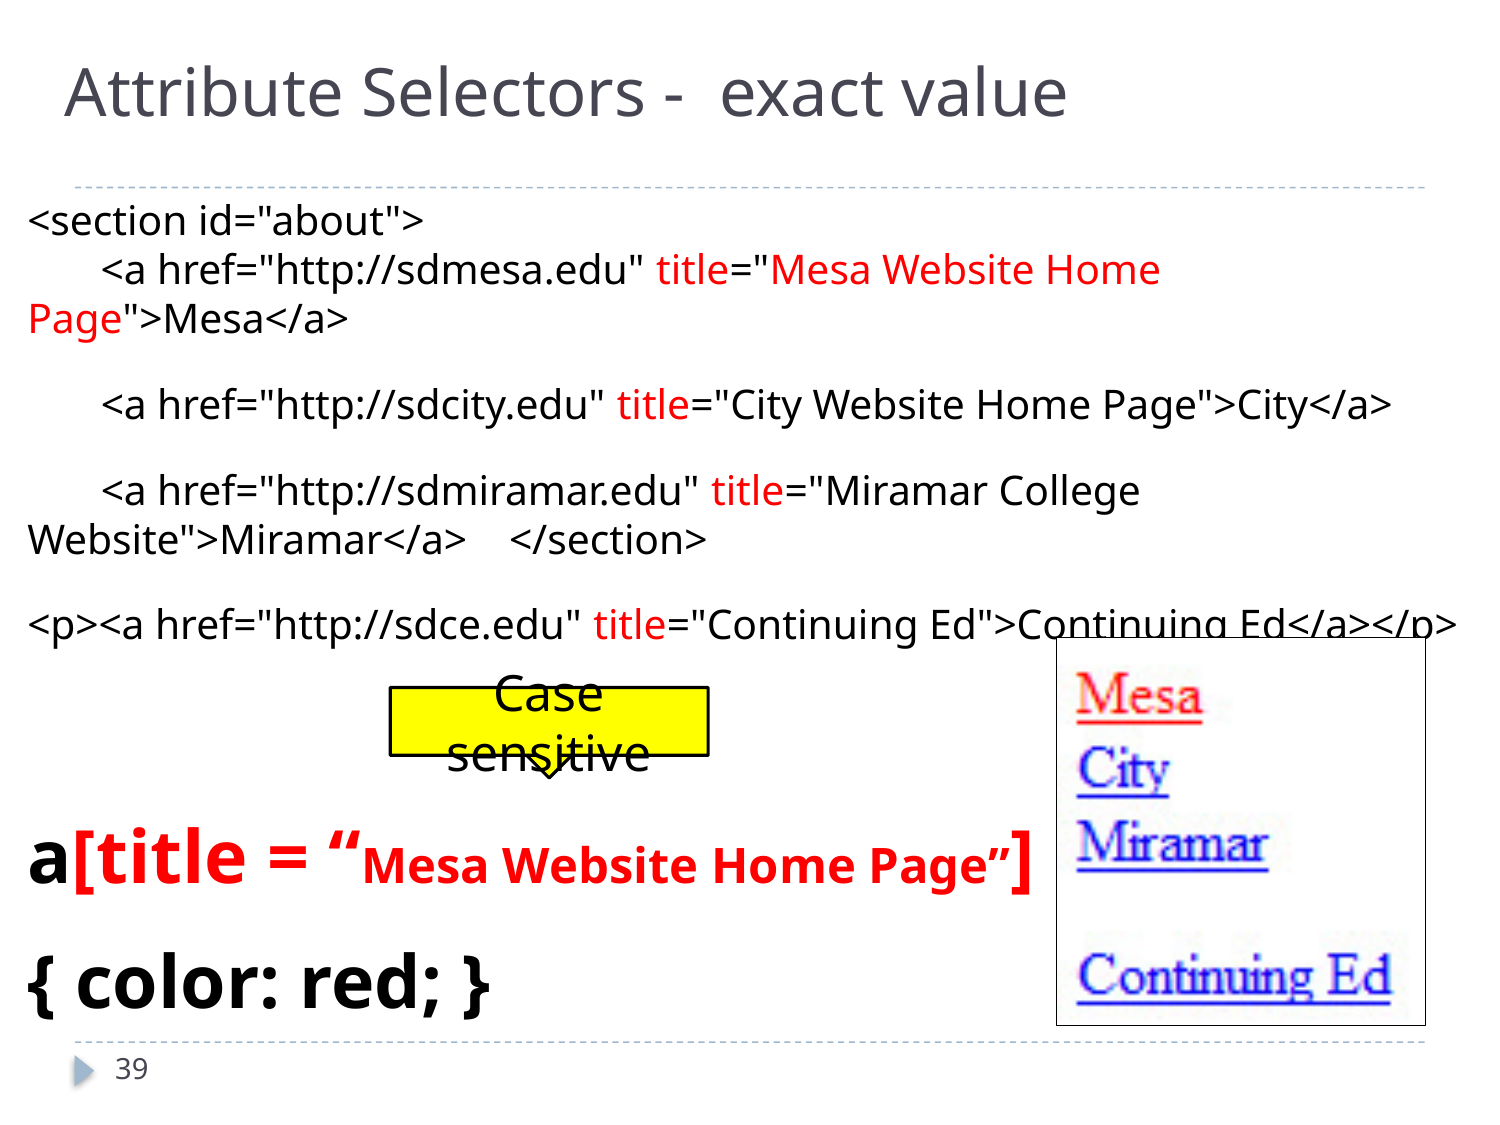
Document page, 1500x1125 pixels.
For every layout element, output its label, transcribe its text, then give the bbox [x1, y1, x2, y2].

slide_number 39 [100, 1050, 426, 1103]
picture [1055, 637, 1426, 1026]
title Attribute Selectors - exact value [50, 37, 1400, 138]
text_box Case sensitive [388, 685, 710, 780]
list <section id="about"> <a href="http://sdmesa.edu" title="Mesa Website Home Page">Mesa</a> <a href="http://sdcity.edu" title="City Website Home Page">City</a> <a href="http://sdmiramar.edu" title="Miramar College Website">Miramar</a> </section> <p><a href="http://sdce.edu" title="Continuing Ed">Continuing Ed</a></p> a[title = “Mesa Website Home Page”] { color: red; } [12, 187, 1475, 1050]
